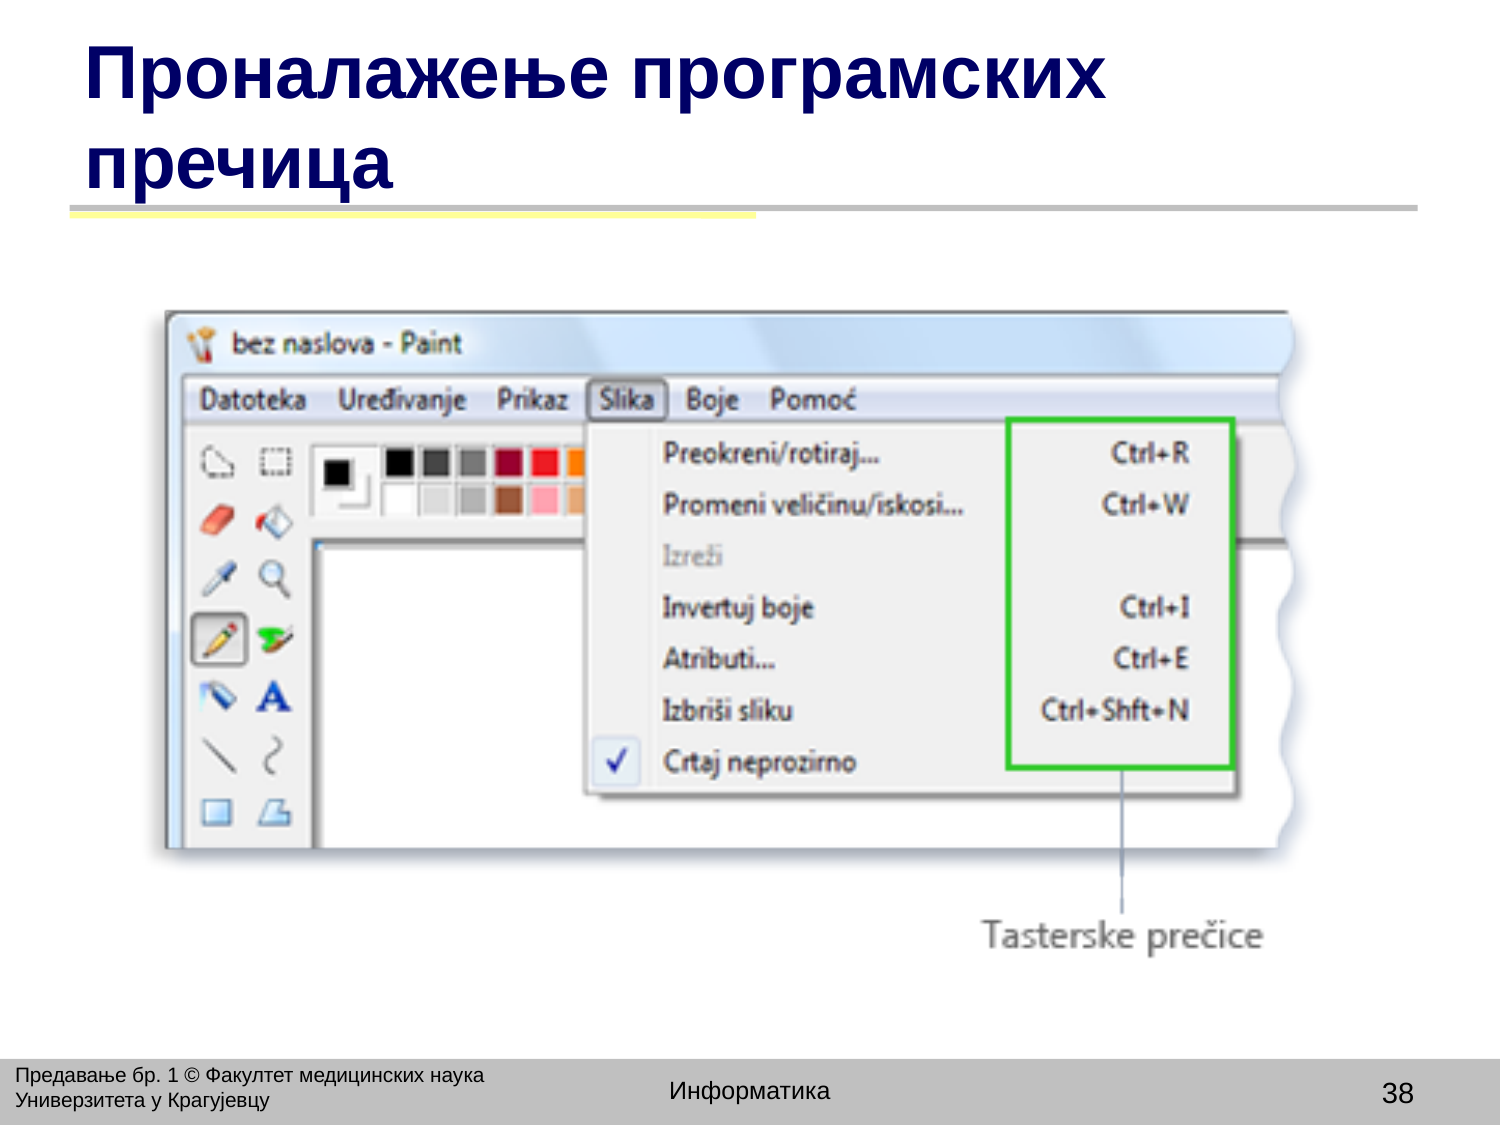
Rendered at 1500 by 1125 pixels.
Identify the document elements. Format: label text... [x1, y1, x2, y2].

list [126, 258, 1361, 1006]
slide_number Предавање бр. 1 © Факултет медицинских наука Универзитета у Крагујевцу [0, 1053, 599, 1108]
footer Информатика [512, 1066, 988, 1125]
title Проналажење програмских пречица [69, 19, 1426, 208]
slide_number 38 [1079, 1066, 1430, 1125]
